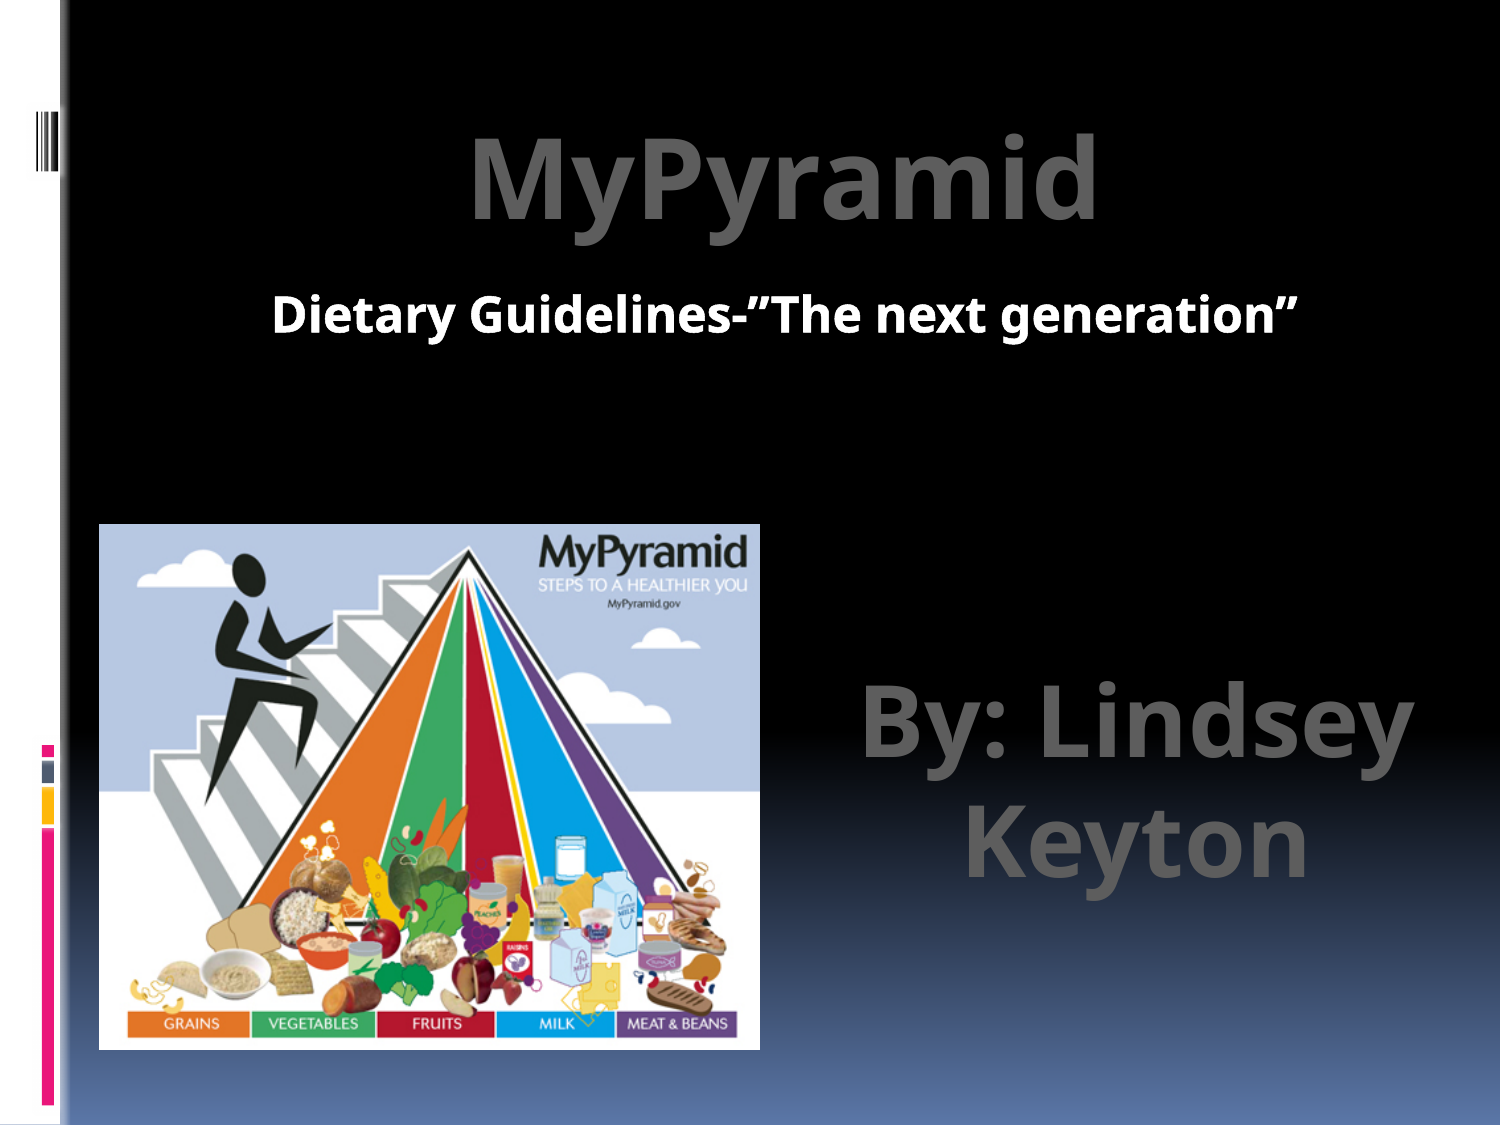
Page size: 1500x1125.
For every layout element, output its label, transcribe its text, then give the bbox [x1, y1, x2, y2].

text_box MyPyramid Dietary Guidelines-”The next generation” [255, 99, 1314, 350]
text_box By: Lindsey Keyton [812, 649, 1461, 905]
picture [99, 524, 760, 1051]
